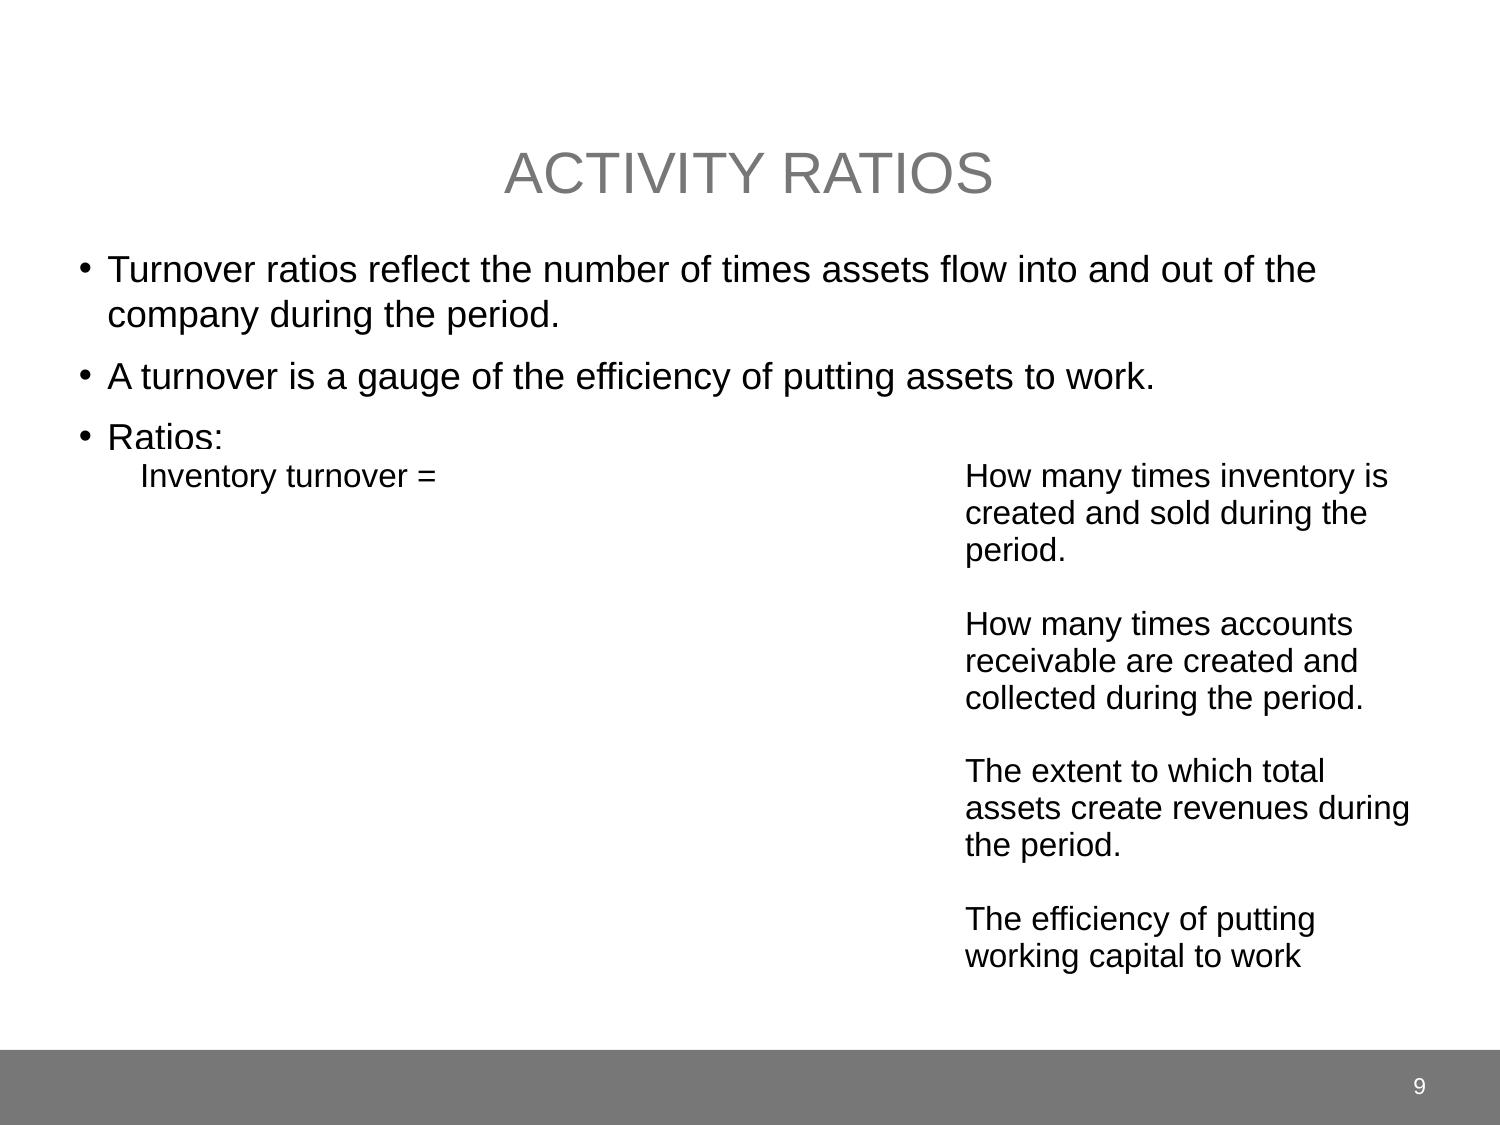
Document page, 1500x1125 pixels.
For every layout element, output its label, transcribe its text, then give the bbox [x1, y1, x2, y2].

title Activity Ratios [62, 24, 1437, 213]
list Turnover ratios reflect the number of times assets flow into and out of the company during the period. A turnover is a gauge of the efficiency of putting assets to work. Ratios: [62, 237, 1437, 1013]
slide_number 9 [1312, 1055, 1442, 1116]
